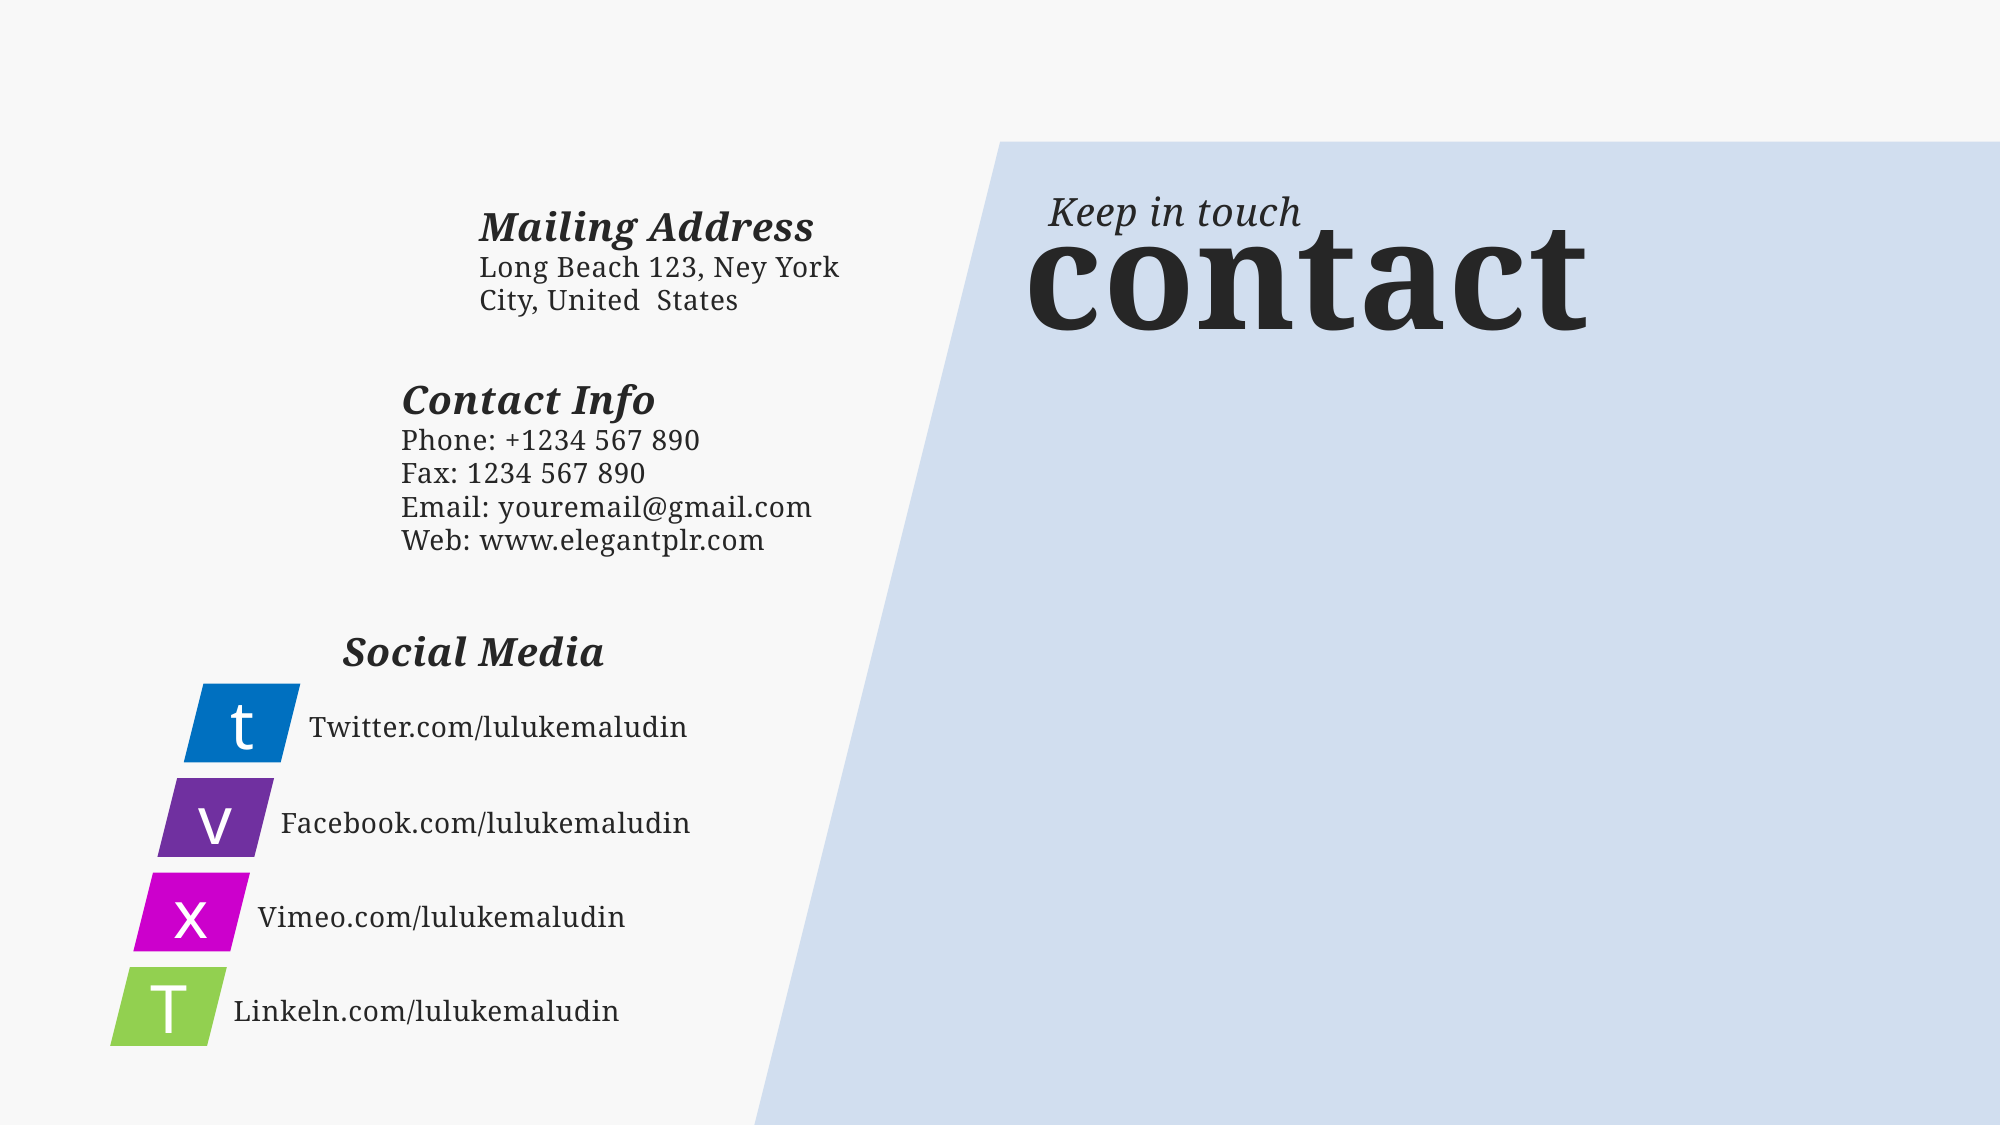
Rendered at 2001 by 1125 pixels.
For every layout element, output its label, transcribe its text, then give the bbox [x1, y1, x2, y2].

text_box T [108, 966, 229, 1047]
text_box Social Media [327, 620, 621, 682]
text_box Mailing Address Long Beach 123, Ney York City, United States [464, 195, 753, 324]
text_box Linkeln.com/lulukemaludin [218, 986, 635, 1035]
text_box Twitter.com/lulukemaludin [294, 702, 703, 751]
text_box v [156, 777, 276, 858]
text_box x [132, 871, 252, 953]
text_box Vimeo.com/lulukemaludin [243, 891, 641, 940]
text_box Contact Info Phone: +1234 567 890 Fax: 1234 567 890 Email: youremail@gmail.com Web: www.elegantplr.com [386, 368, 753, 564]
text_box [753, 141, 2000, 1125]
text_box Facebook.com/lulukemaludin [266, 797, 707, 846]
text_box t [182, 682, 302, 764]
